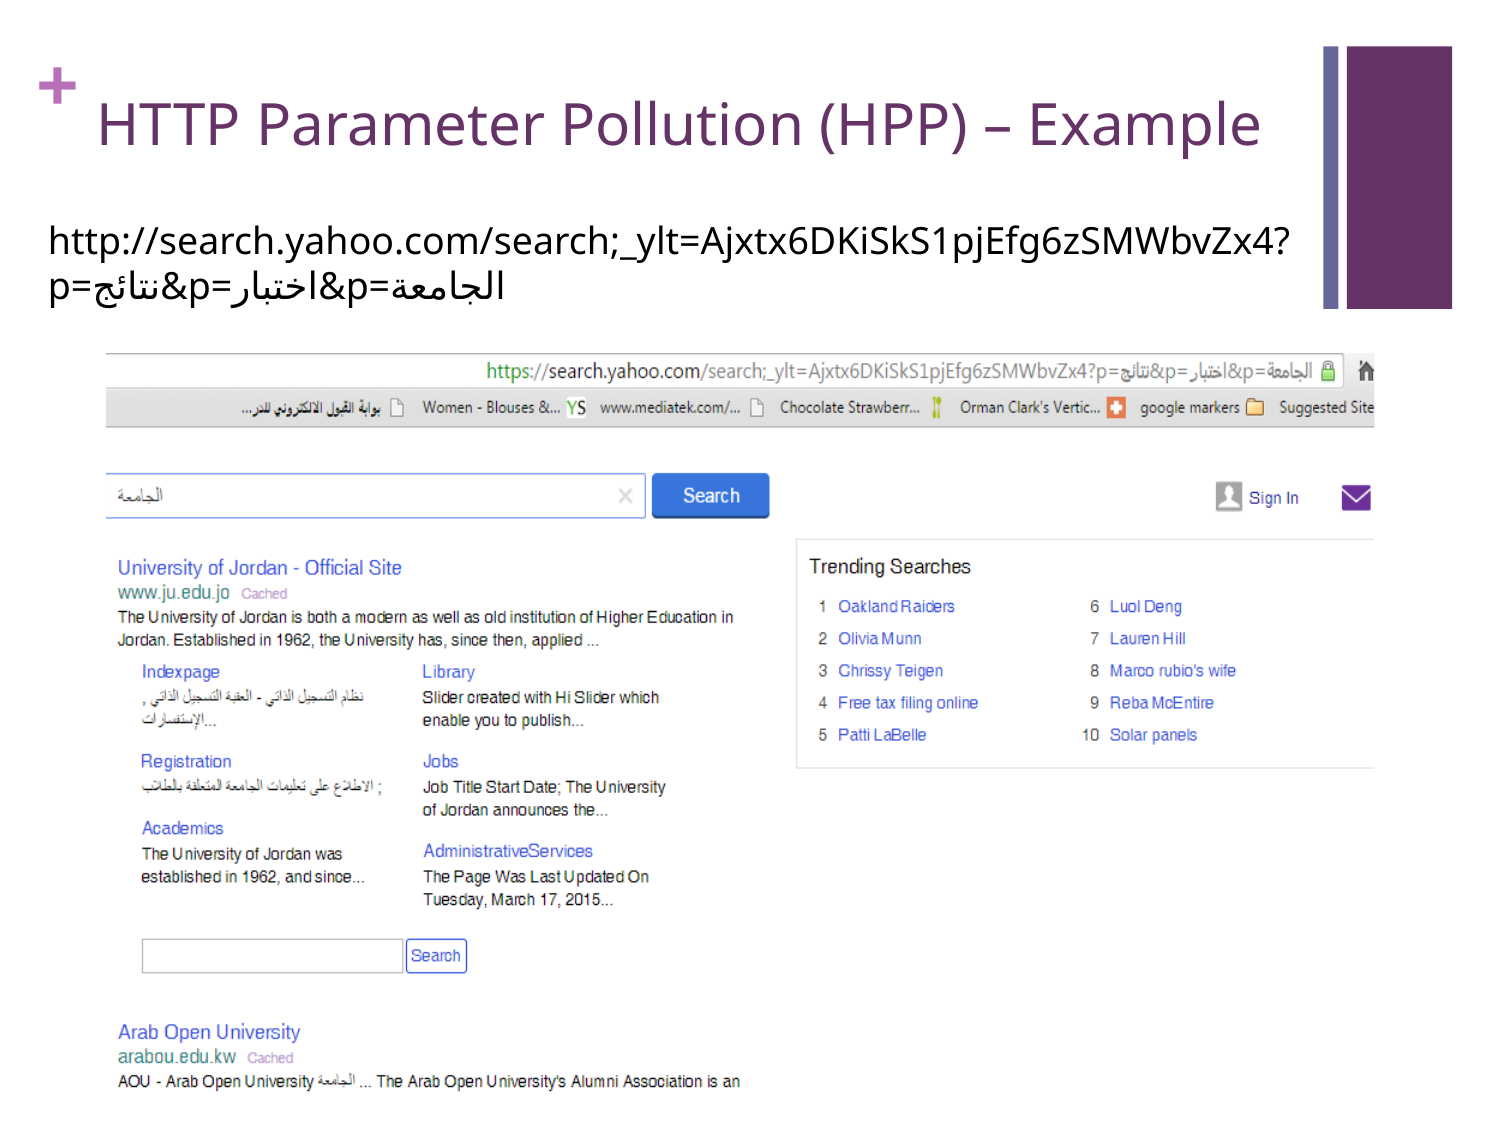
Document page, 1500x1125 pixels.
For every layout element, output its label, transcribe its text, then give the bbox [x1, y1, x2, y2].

picture [105, 352, 1375, 1095]
text_box http://search.yahoo.com/search;_ylt=Ajxtx6DKiSkS1pjEfg6zSMWbvZx4?p=نتائج&p=اختبار&p=الجامعة [33, 209, 1322, 405]
title HTTP Parameter Pollution (HPP) – Example [81, 79, 1322, 209]
